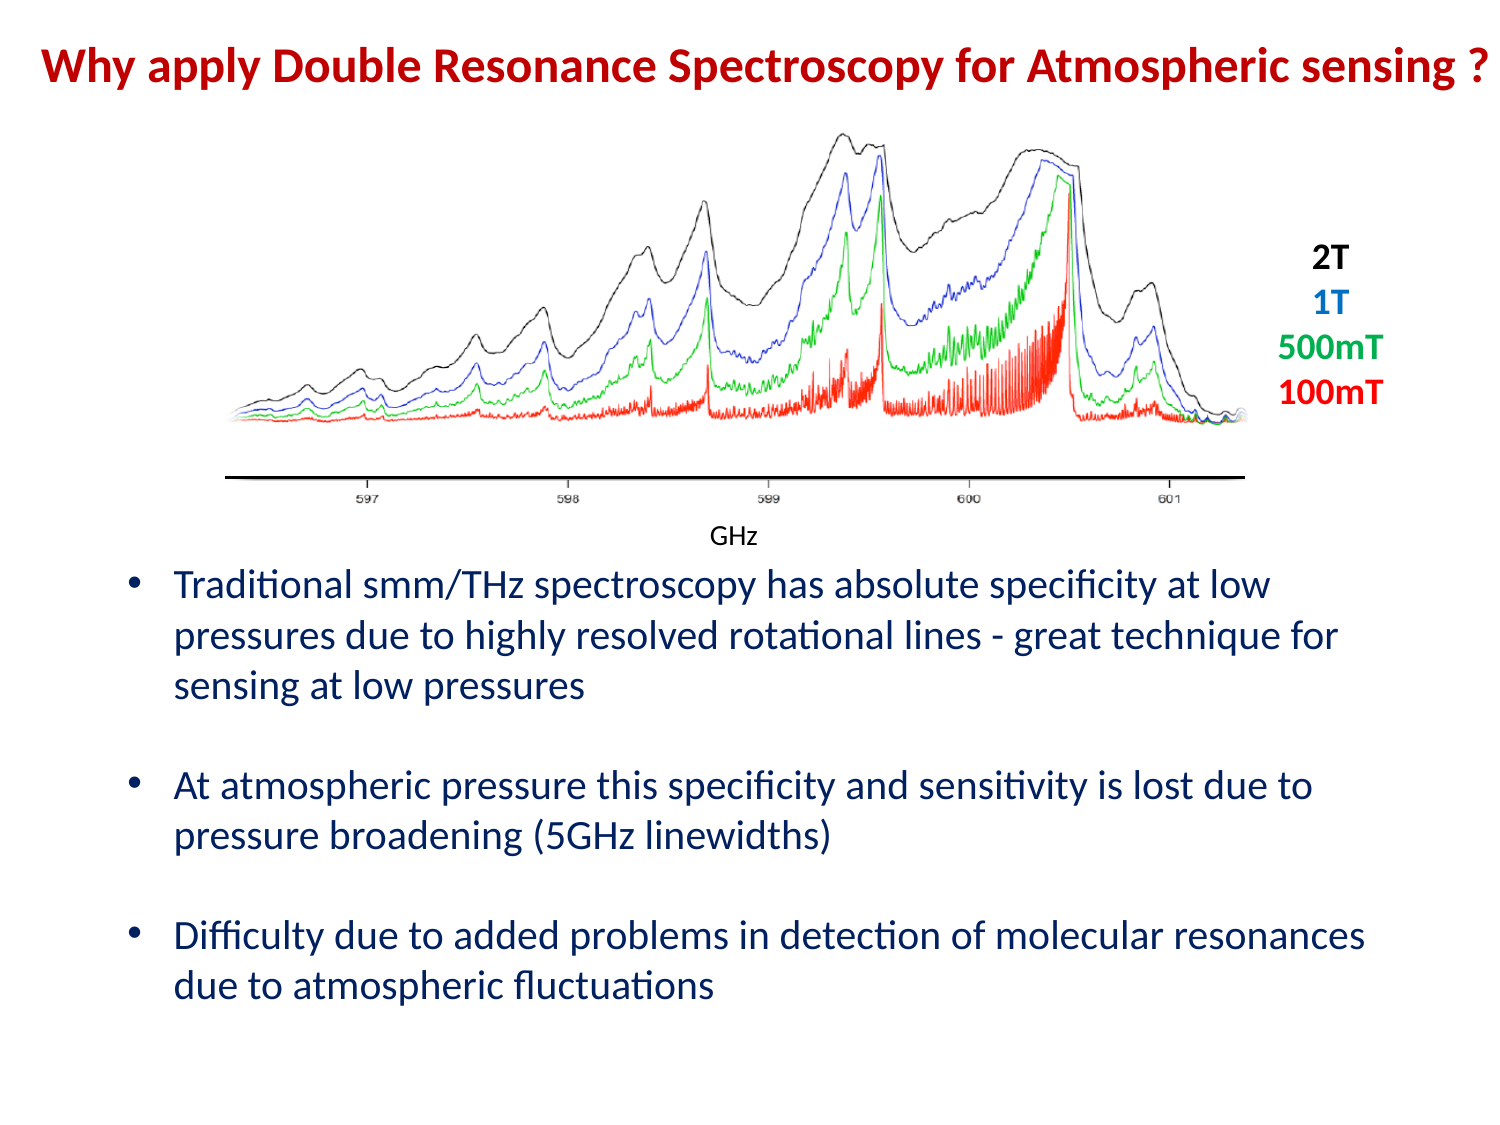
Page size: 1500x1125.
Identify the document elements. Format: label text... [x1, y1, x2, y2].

text_box 2T 1T 500mT 100mT [1262, 224, 1399, 420]
text_box Traditional smm/THz spectroscopy has absolute specificity at low pressures due to highly resolved rotational lines - great technique for sensing at low pressures At atmospheric pressure this specificity and sensitivity is lost due to pressure broadening (5GHz linewidths) Difficulty due to added problems in detection of molecular resonances due to atmospheric fluctuations [112, 549, 1388, 1015]
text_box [224, 99, 1251, 557]
text_box Why apply Double Resonance Spectroscopy for Atmospheric sensing ? [25, 24, 1500, 100]
